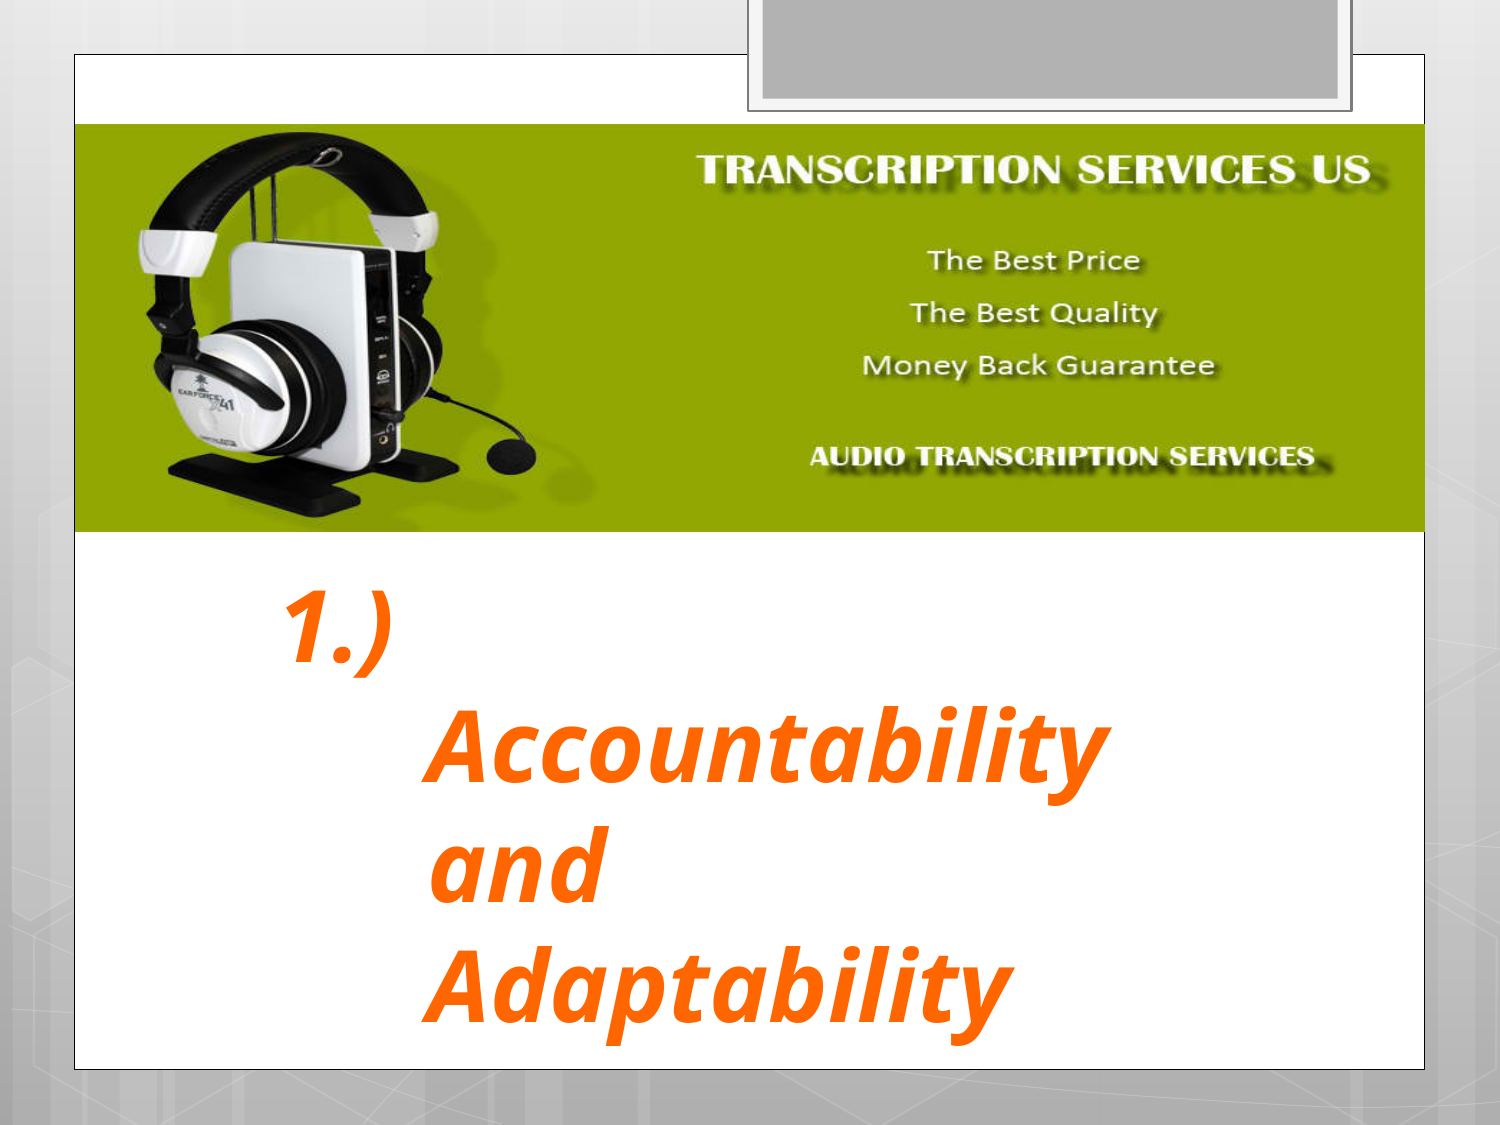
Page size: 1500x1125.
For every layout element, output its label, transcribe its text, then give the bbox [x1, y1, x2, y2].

title 1.) Accountability and Adaptability [262, 825, 1453, 1050]
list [74, 124, 1426, 532]
